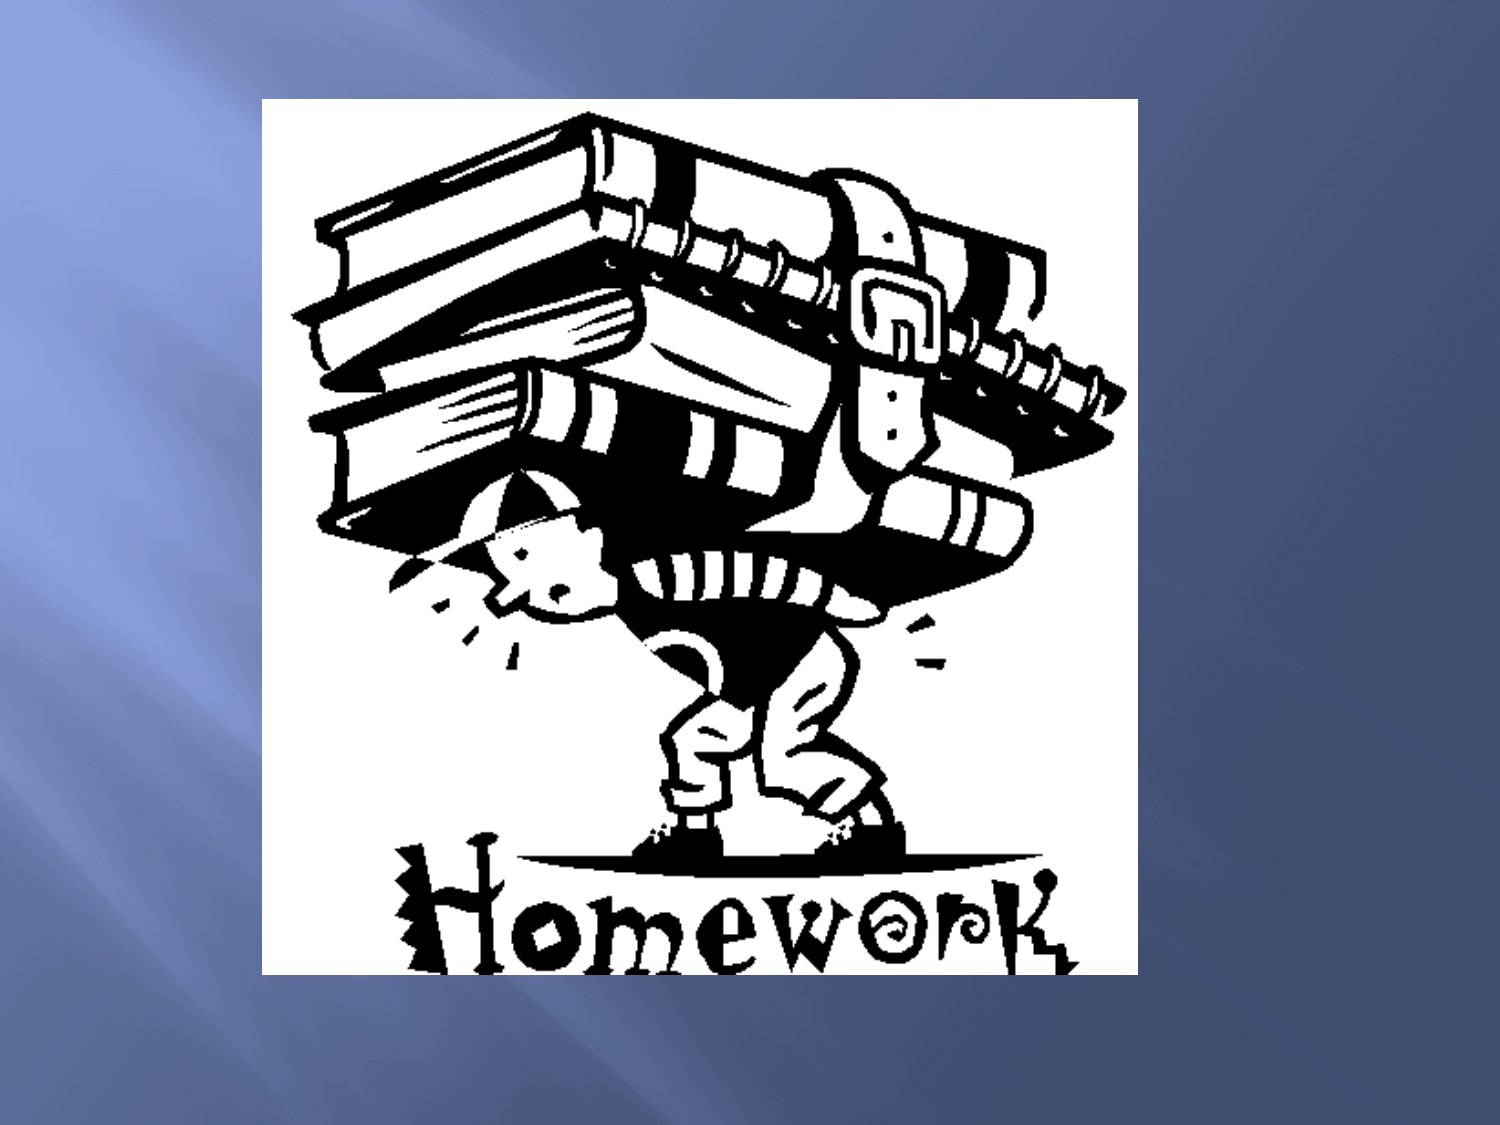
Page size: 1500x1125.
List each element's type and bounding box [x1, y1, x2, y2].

picture [262, 99, 1138, 976]
